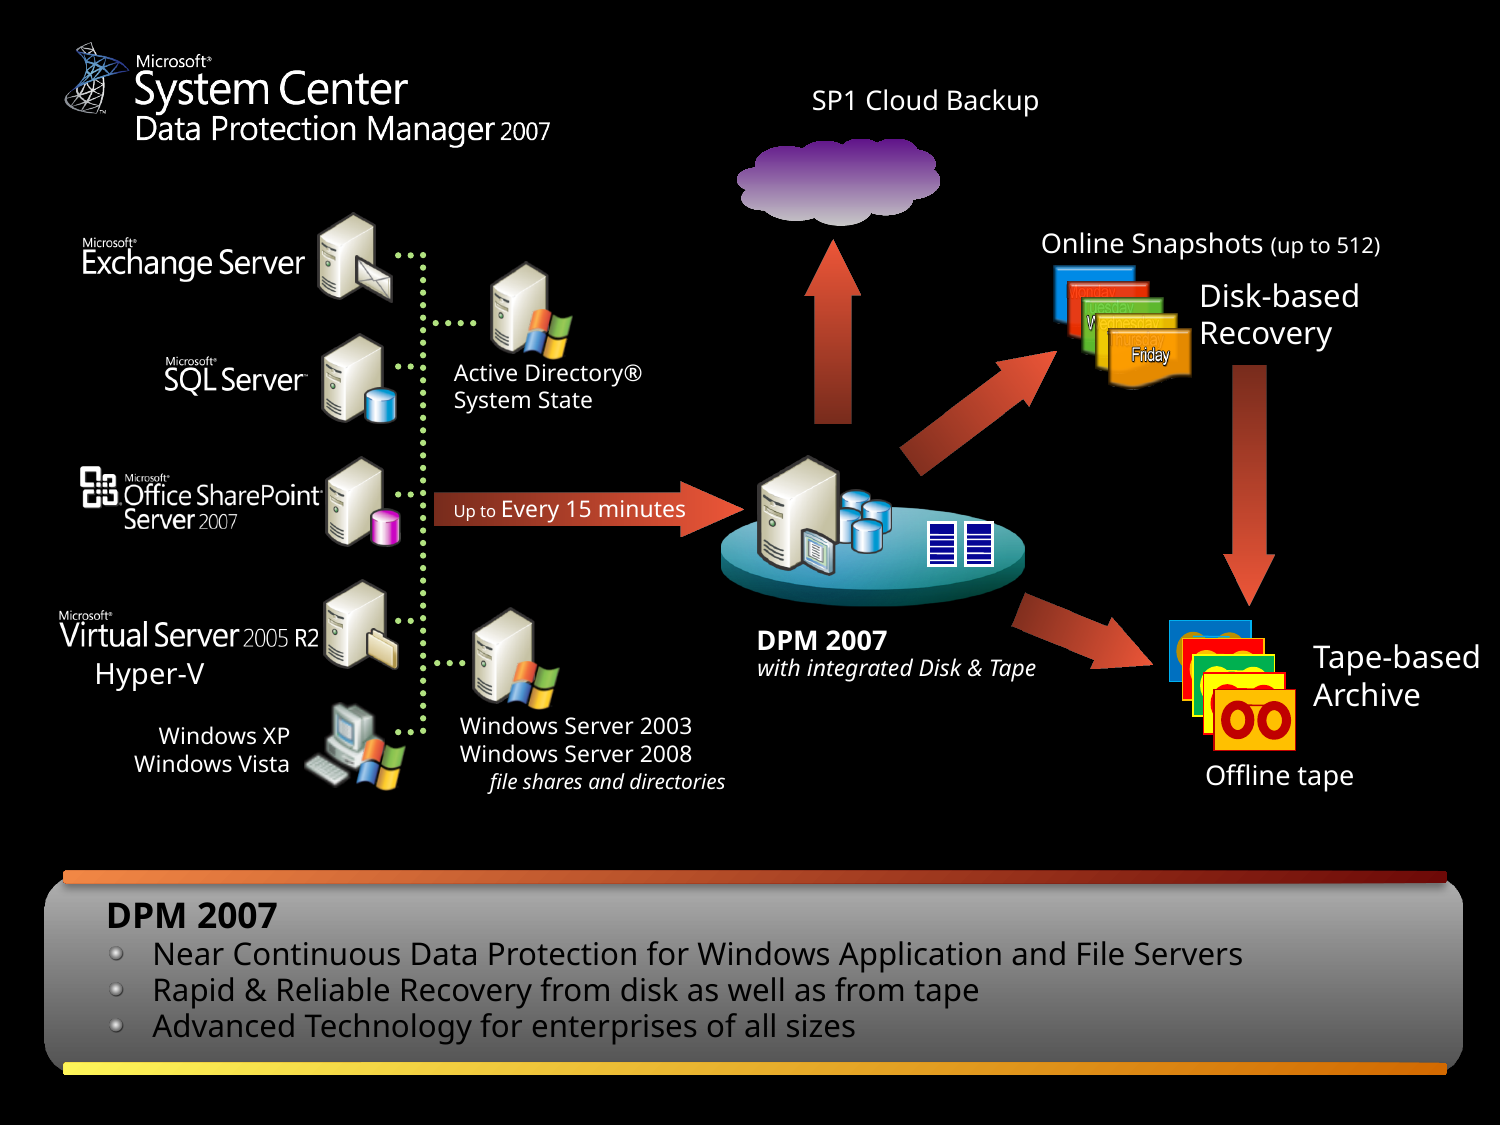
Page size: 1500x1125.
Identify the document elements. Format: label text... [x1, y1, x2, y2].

picture [64, 41, 551, 148]
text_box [59, 212, 1500, 804]
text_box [44, 870, 1463, 1076]
text_box [736, 138, 941, 212]
text_box SP1 Cloud Backup [796, 75, 1055, 123]
